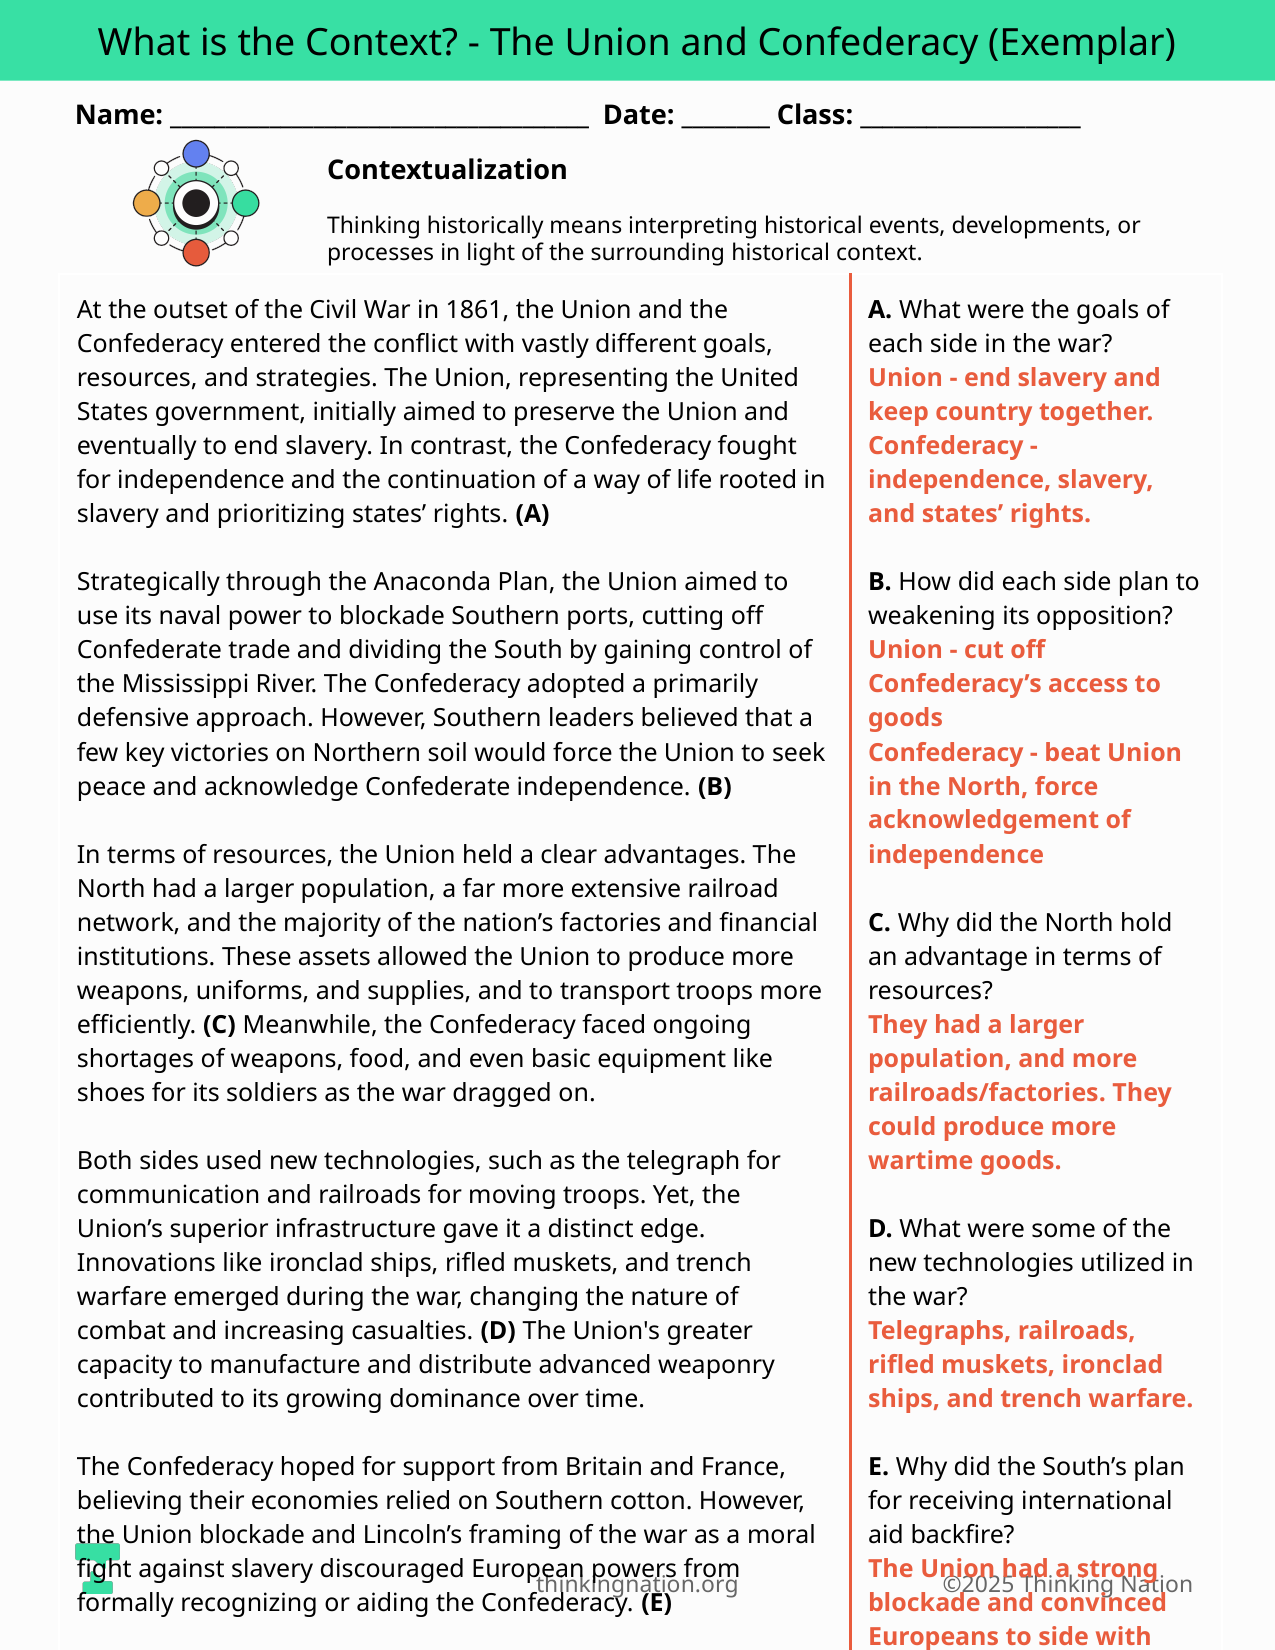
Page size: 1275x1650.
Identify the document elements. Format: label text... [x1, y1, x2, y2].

table_header A. What were the goals of each side in the war? Union - end slavery and keep country together. Confederacy - independence, slavery, and states’ rights. B. How did each side plan to weakening its opposition? Union - cut off Confederacy’s access to goods Confederacy - beat Union in the North, force acknowledgement of independence C. Why did the North hold an advantage in terms of resources? They had a larger population, and more railroads/factories. They could produce more wartime goods. D. What were some of the new technologies utilized in the war? Telegraphs, railroads, rifled muskets, ironclad ships, and trench warfare. E. Why did the South’s plan for receiving international aid backfire? The Union had a strong blockade and convinced Europeans to side with them in the slavery issue. [852, 275, 1221, 1650]
table_header At the outset of the Civil War in 1861, the Union and the Confederacy entered the conflict with vastly different goals, resources, and strategies. The Union, representing the United States government, initially aimed to preserve the Union and eventually to end slavery. In contrast, the Confederacy fought for independence and the continuation of a way of life rooted in slavery and prioritizing states’ rights. (A) Strategically through the Anaconda Plan, the Union aimed to use its naval power to blockade Southern ports, cutting off Confederate trade and dividing the South by gaining control of the Mississippi River. The Confederacy adopted a primarily defensive approach. However, Southern leaders believed that a few key victories on Northern soil would force the Union to seek peace and acknowledge Confederate independence. (B) In terms of resources, the Union held a clear advantages. The North had a larger population, a far more extensive railroad network, and the majority of the nation’s factories and financial institutions. These assets allowed the Union to produce more weapons, uniforms, and supplies, and to transport troops more efficiently. (C) Meanwhile, the Confederacy faced ongoing shortages of weapons, food, and even basic equipment like shoes for its soldiers as the war dragged on. Both sides used new technologies, such as the telegraph for communication and railroads for moving troops. Yet, the Union’s superior infrastructure gave it a distinct edge. Innovations like ironclad ships, rifled muskets, and trench warfare emerged during the war, changing the nature of combat and increasing casualties. (D) The Union's greater capacity to manufacture and distribute advanced weaponry contributed to its growing dominance over time. The Confederacy hoped for support from Britain and France, believing their economies relied on Southern cotton. However, the Union blockade and Lincoln’s framing of the war as a moral fight against slavery discouraged European powers from formally recognizing or aiding the Confederacy. (E) [60, 275, 849, 1650]
text_box Contextualization Thinking historically means interpreting historical events, developments, or processes in light of the surrounding historical context. [308, 144, 1201, 262]
picture [62, 1533, 133, 1604]
text_box Name: ______________________________________ Date: ________ Class: ____________________ [58, 81, 1275, 144]
picture [113, 120, 279, 286]
text_box What is the Context? - The Union and Confederacy (Exemplar) [0, 0, 1275, 81]
